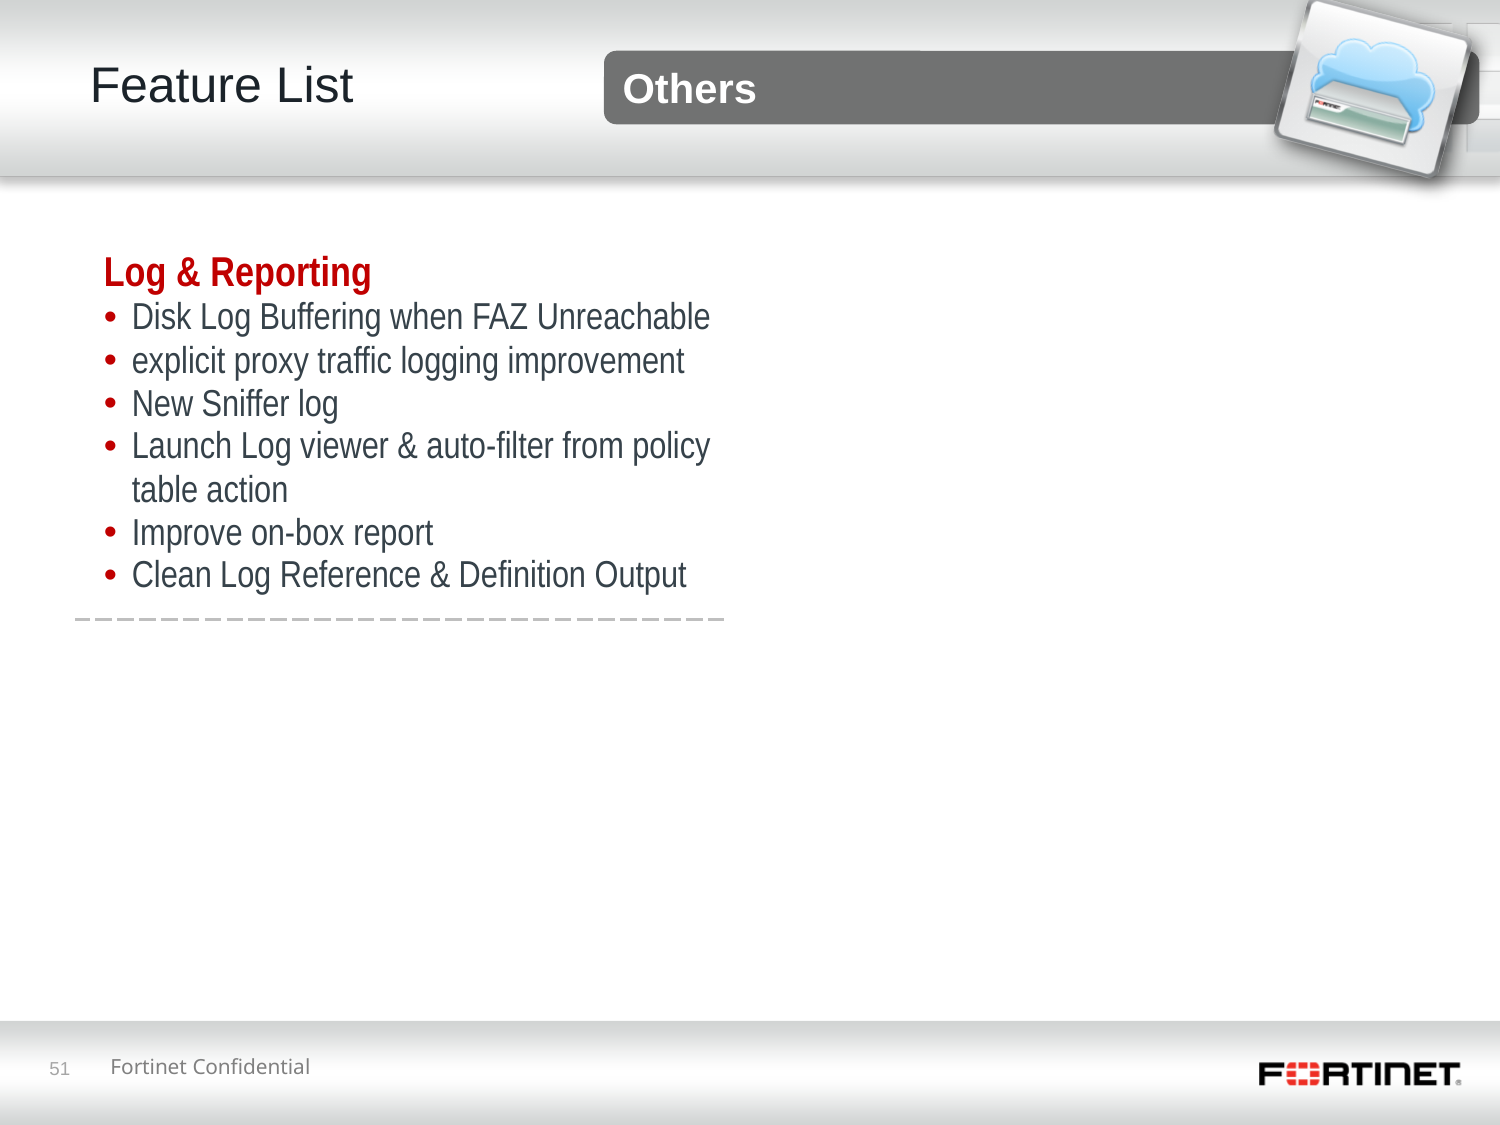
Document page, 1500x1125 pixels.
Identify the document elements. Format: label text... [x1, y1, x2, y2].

table_header Log & Reporting Disk Log Buffering when FAZ Unreachable explicit proxy traffic logging improvement New Sniffer log Launch Log viewer & auto-filter from policy table action Improve on-box report Clean Log Reference & Definition Output [75, 240, 727, 620]
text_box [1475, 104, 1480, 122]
picture [0, 0, 1500, 1125]
text_box Others [603, 50, 1282, 125]
title Feature List [75, 45, 1282, 138]
